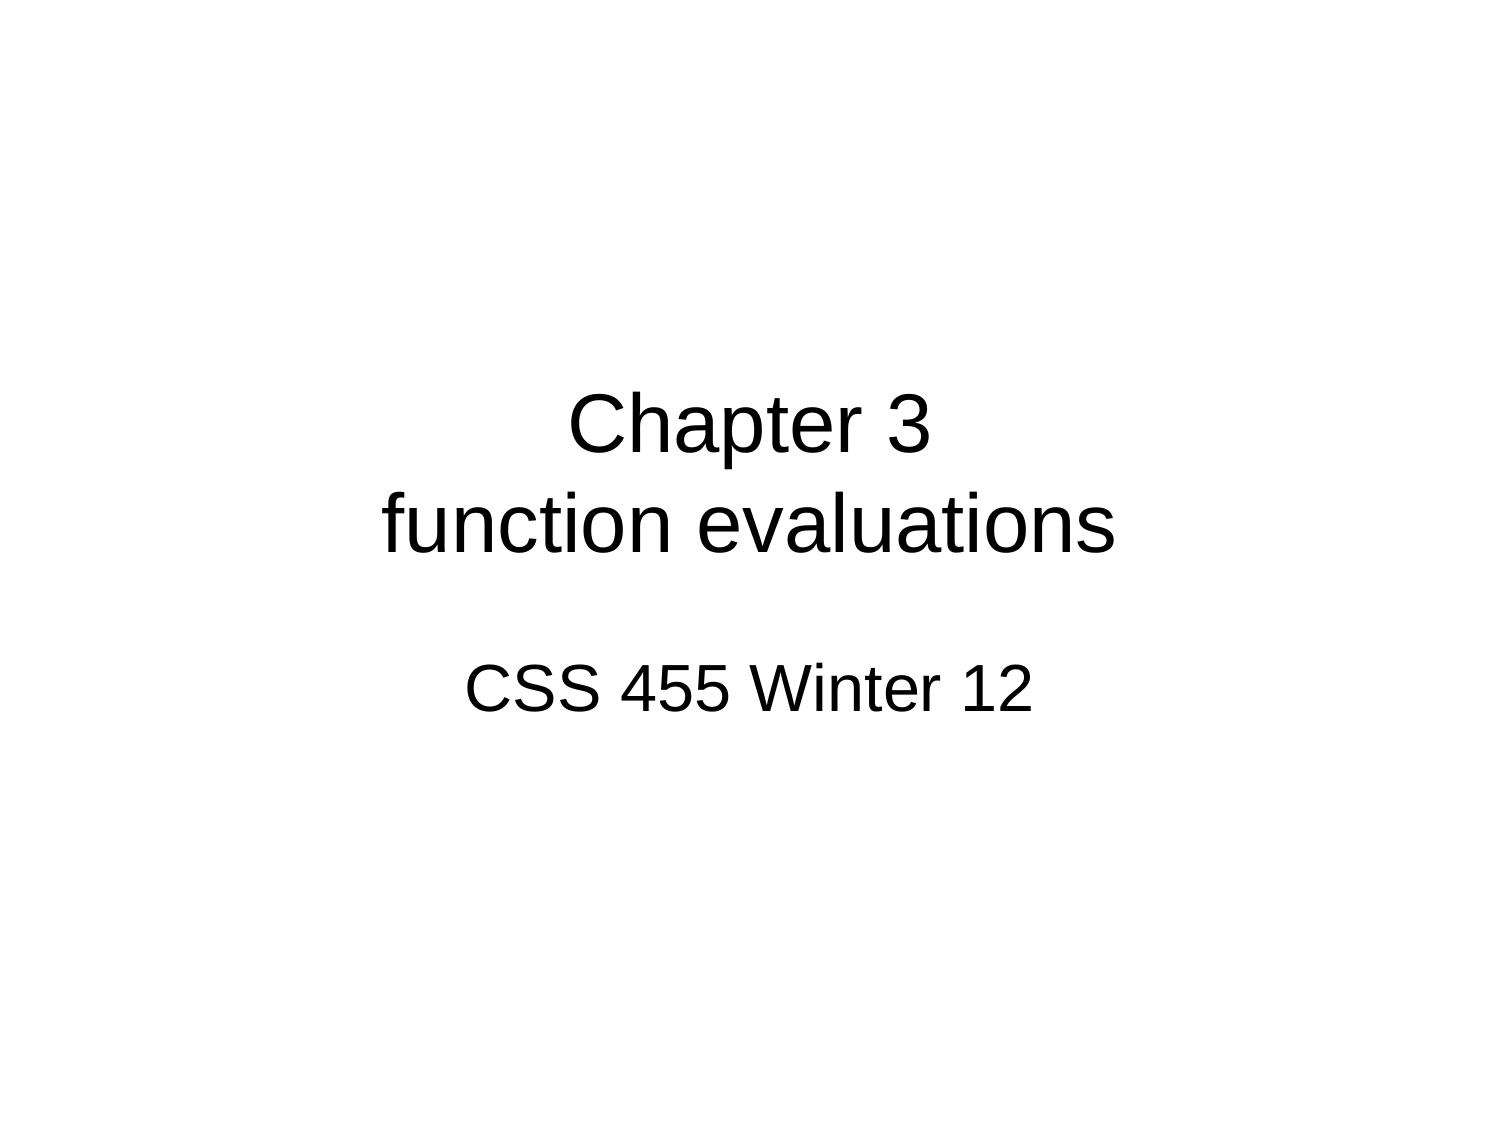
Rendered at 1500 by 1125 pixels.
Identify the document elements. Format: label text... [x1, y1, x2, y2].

subtitle CSS 455 Winter 12 [224, 637, 1276, 926]
title Chapter 3 function evaluations [112, 374, 1388, 563]
